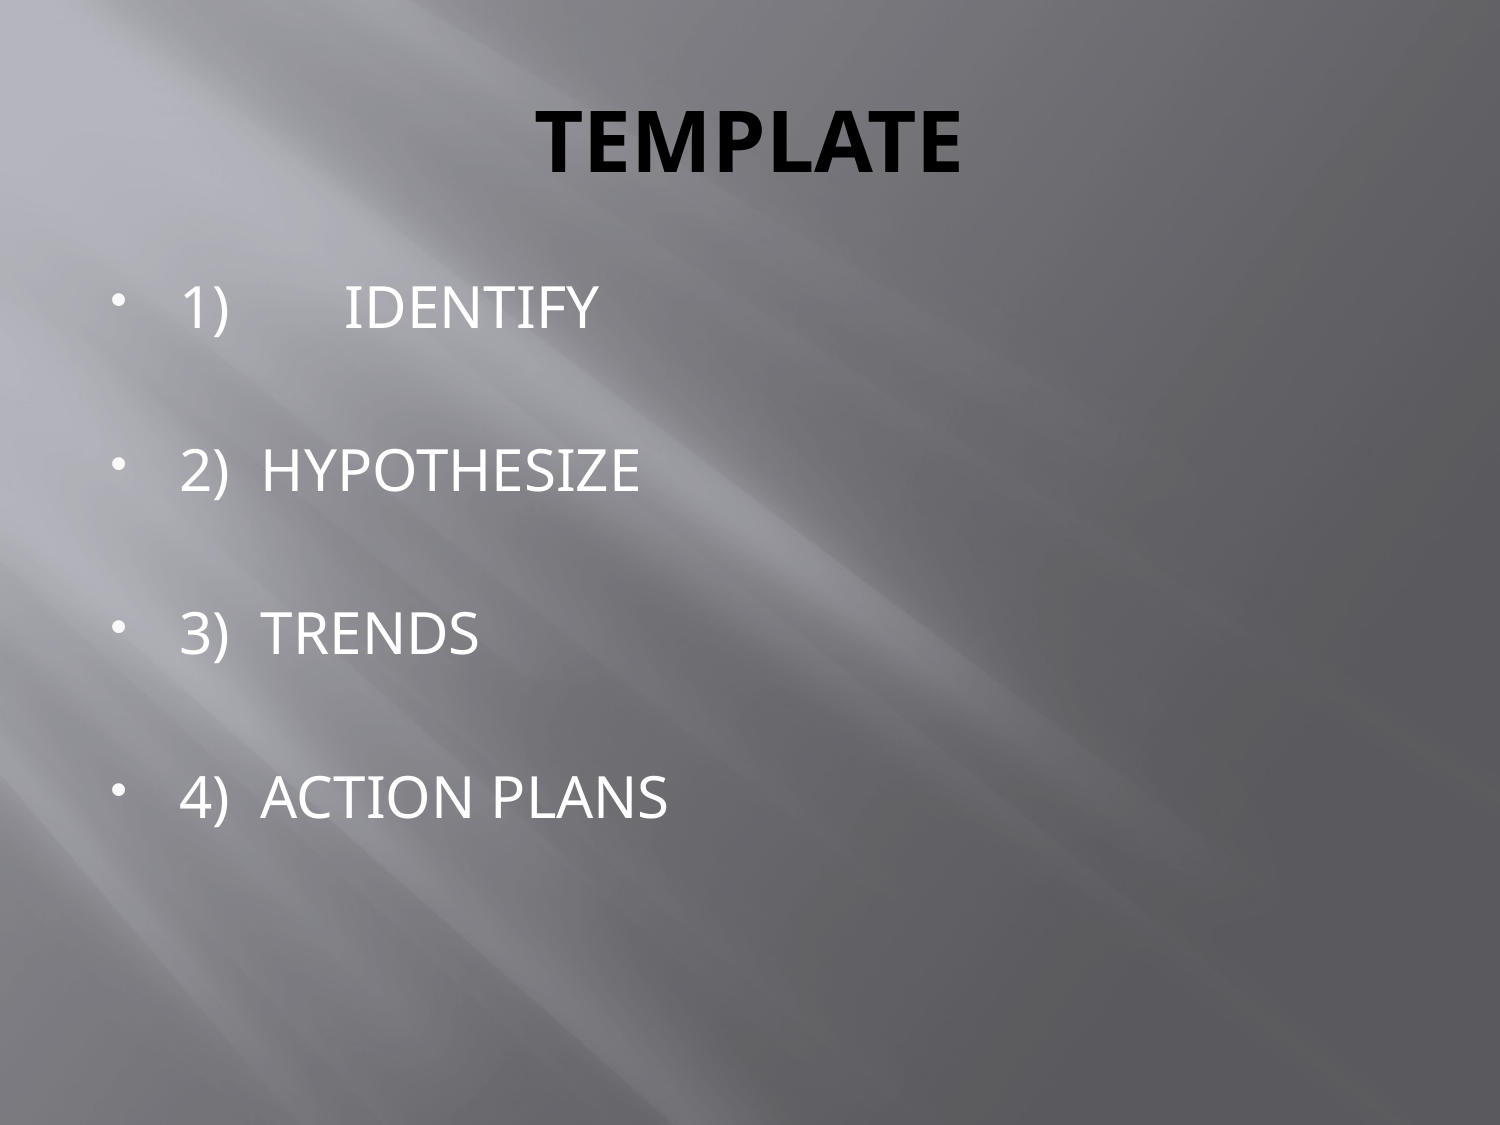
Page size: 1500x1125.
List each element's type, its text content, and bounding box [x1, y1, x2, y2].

title TEMPLATE [75, 45, 1425, 233]
list 1) IDENTIFY 2) HYPOTHESIZE 3) TRENDS 4) ACTION PLANS [75, 262, 1425, 1035]
